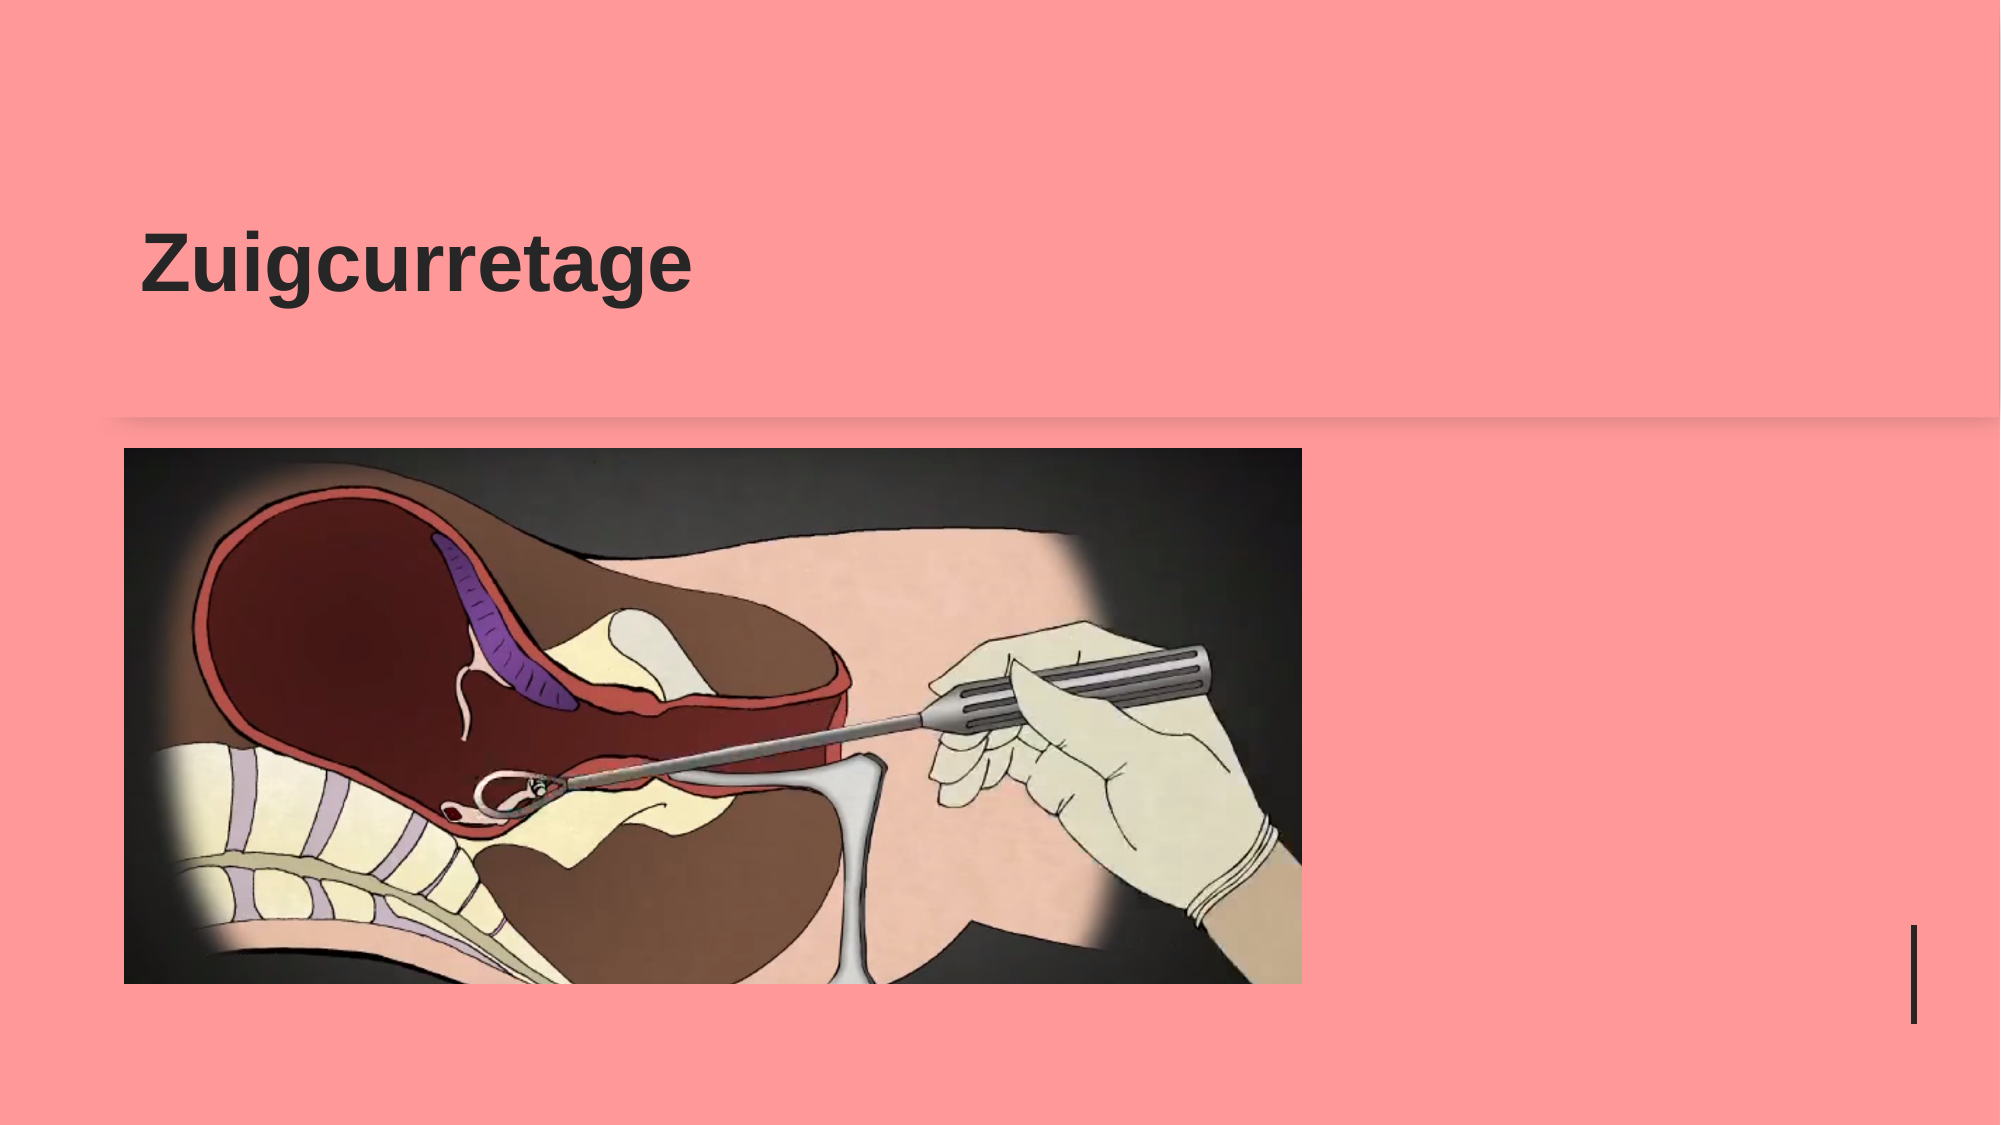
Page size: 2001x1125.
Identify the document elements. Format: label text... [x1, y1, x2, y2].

title Zuigcurretage [124, 140, 1828, 376]
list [124, 448, 1302, 985]
